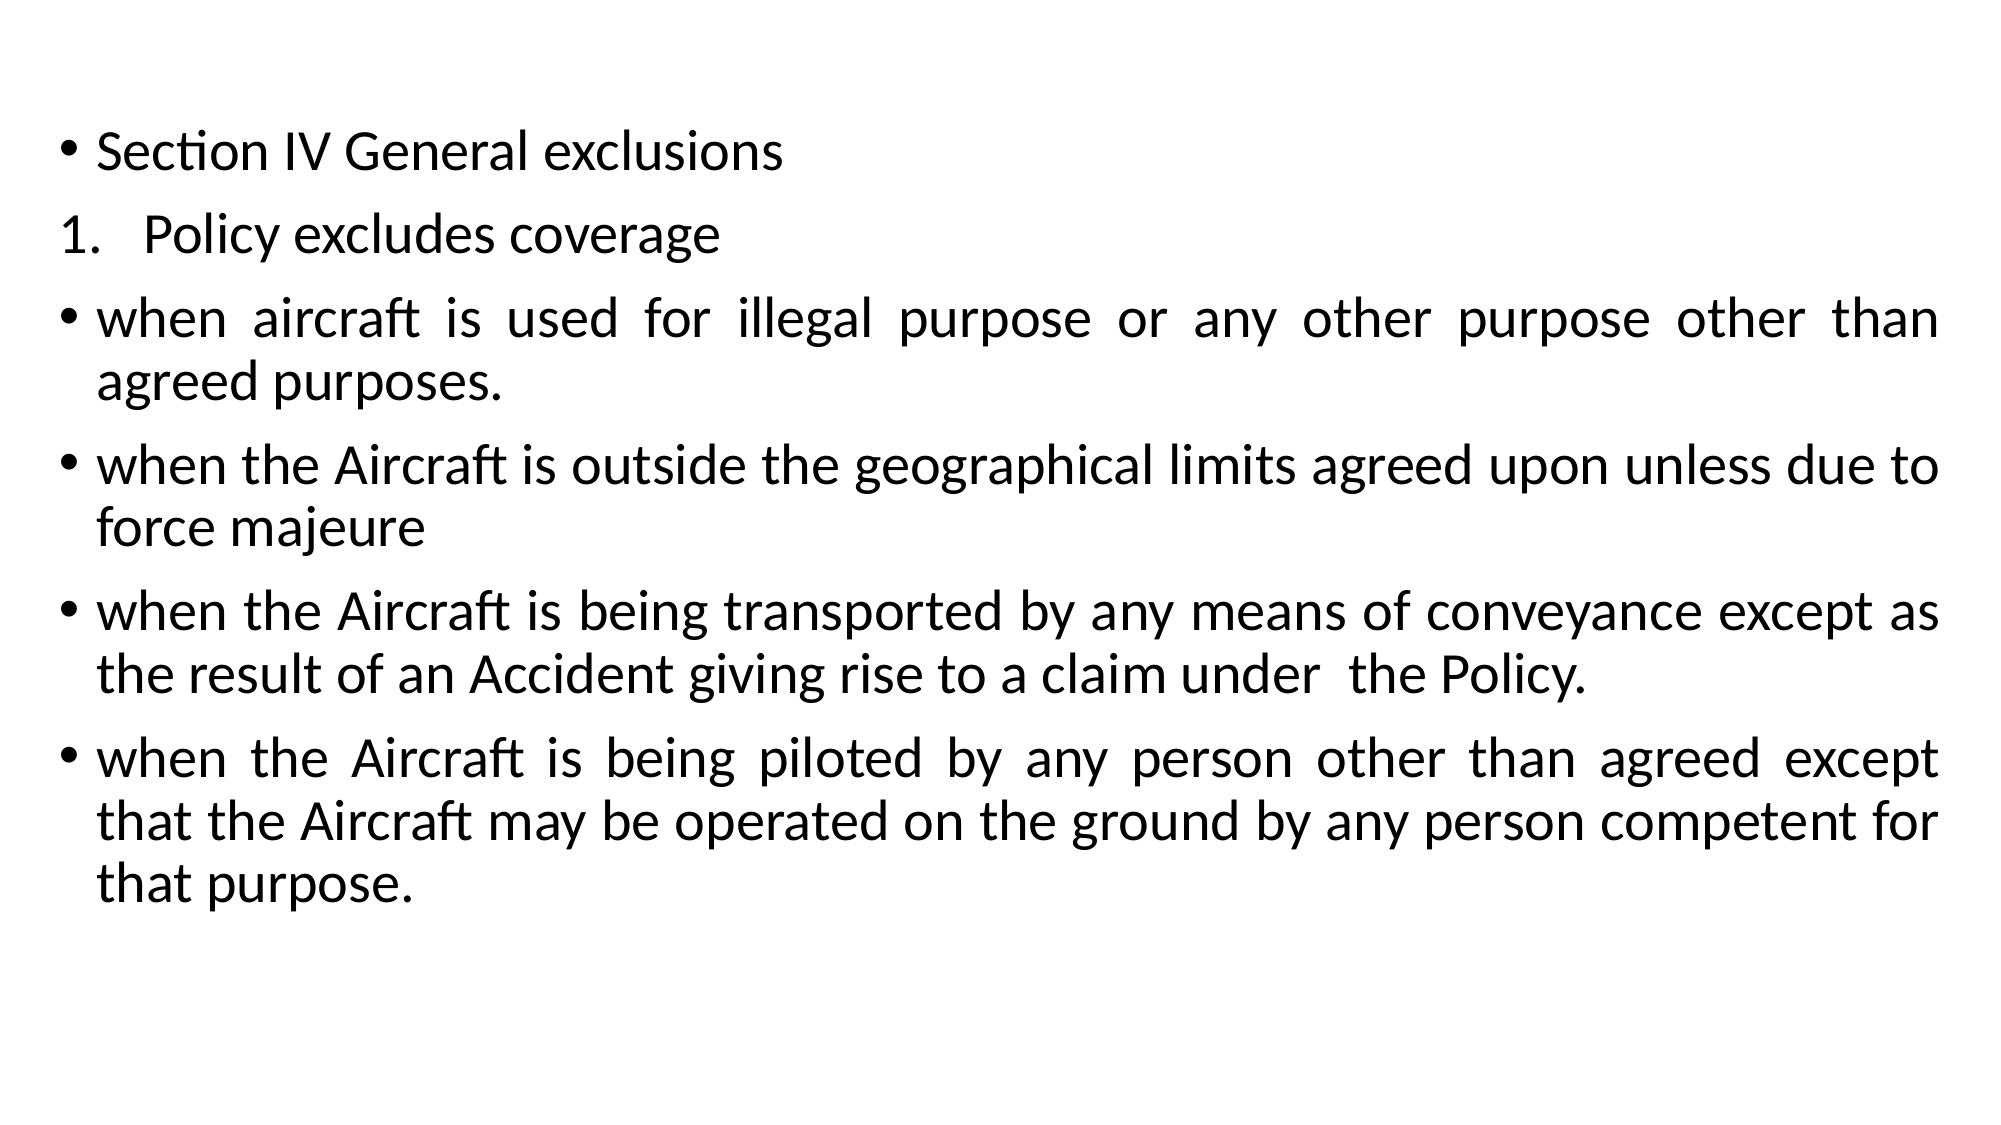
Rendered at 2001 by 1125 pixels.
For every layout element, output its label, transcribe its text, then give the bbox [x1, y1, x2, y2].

list Section IV General exclusions Policy excludes coverage when aircraft is used for illegal purpose or any other purpose other than agreed purposes. when the Aircraft is outside the geographical limits agreed upon unless due to force majeure when the Aircraft is being transported by any means of conveyance except as the result of an Accident giving rise to a claim under the Policy. when the Aircraft is being piloted by any person other than agreed except that the Aircraft may be operated on the ground by any person competent for that purpose. [43, 112, 1957, 1073]
